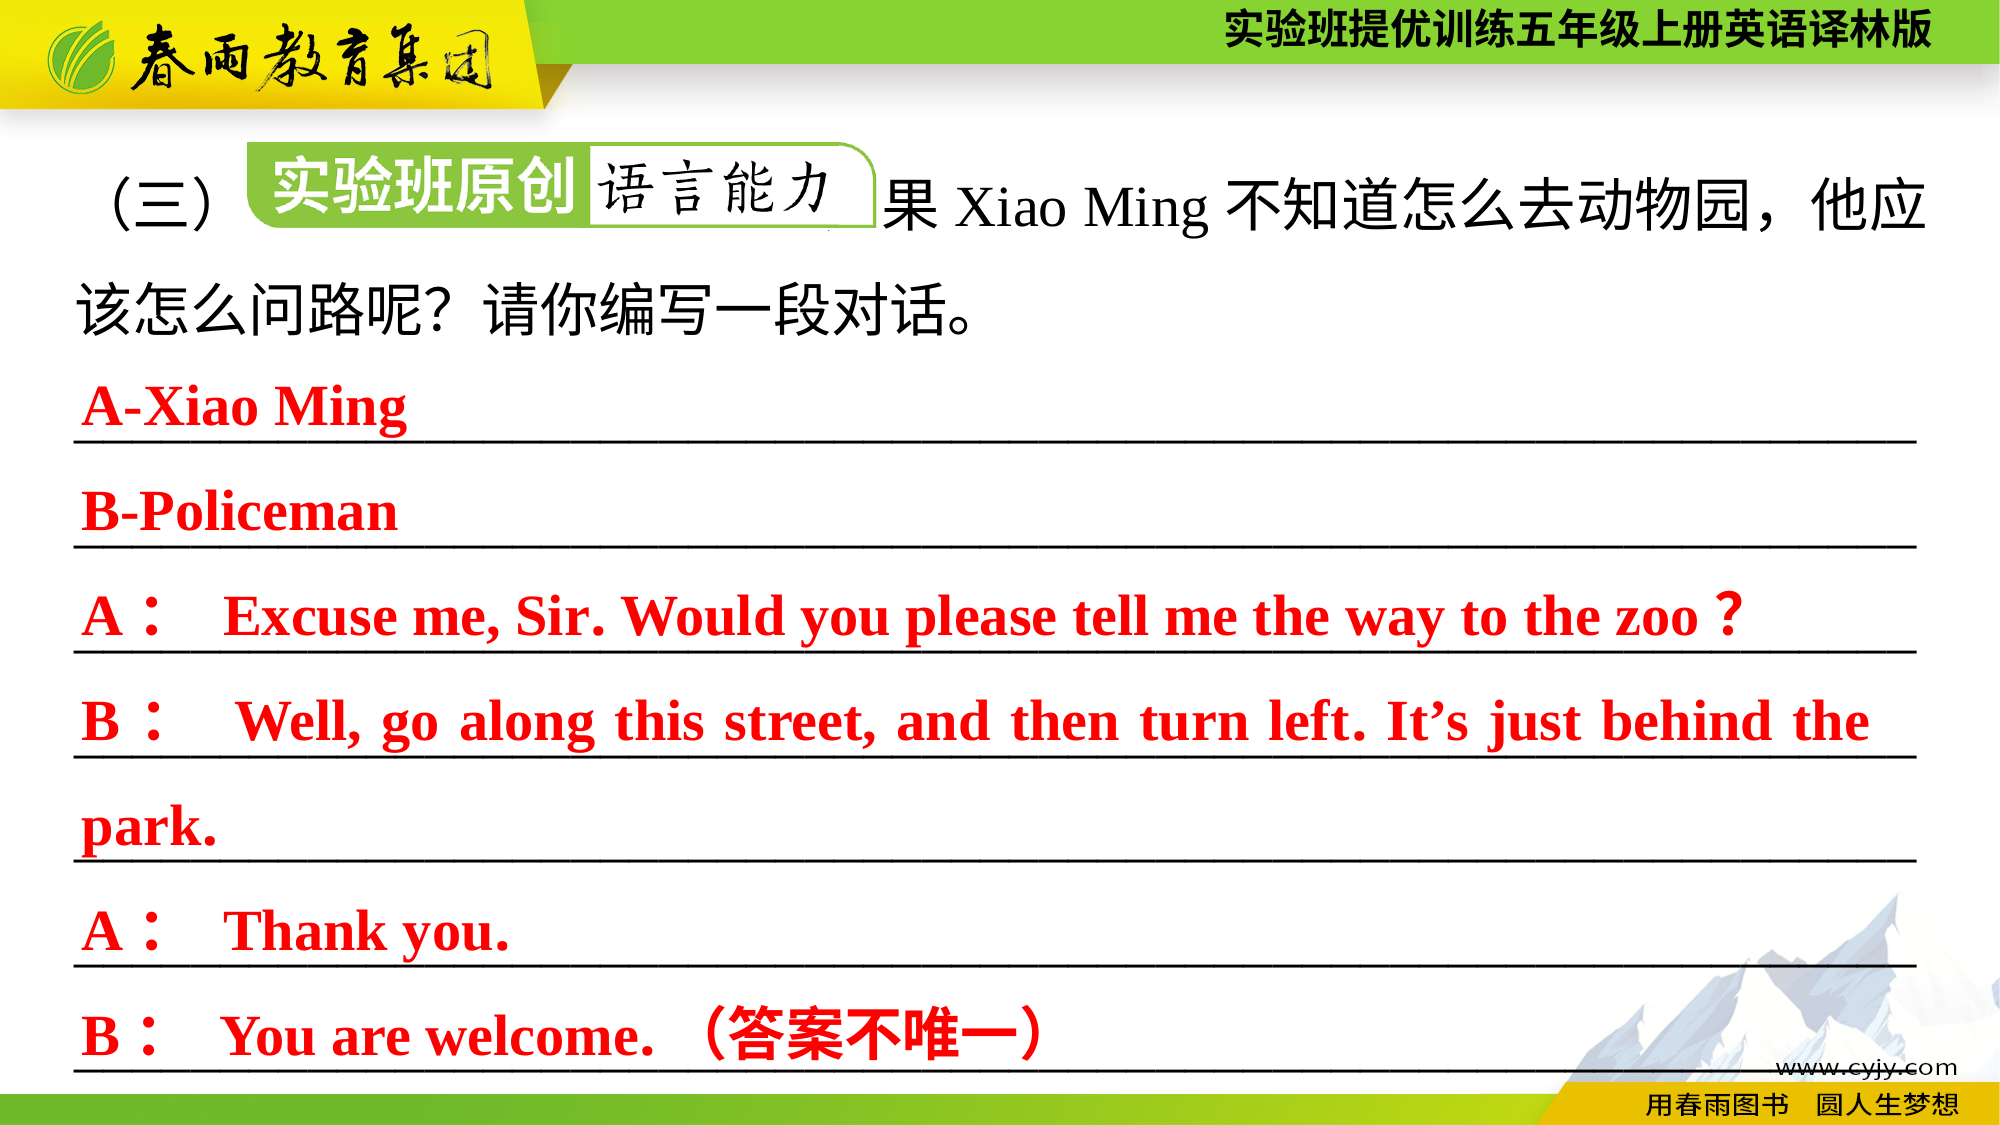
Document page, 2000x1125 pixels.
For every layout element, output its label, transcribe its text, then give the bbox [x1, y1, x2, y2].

list （三） 如果Xiao Ming不知道怎么去动物园，他应该怎么问路呢？请你编写一段对话。 _________________________________________________________________________________________________________________________________________________________________________________________________________________________________________________________________________________________________________________________________________________________________________________________________________________________________________________________ [59, 125, 1944, 1095]
picture [0, 0, 2000, 1125]
text_box A-Xiao Ming B-Policeman A： Excuse me, Sir. Would you please tell me the way to the zoo？ B： Well, go along this street, and then turn left. It’s just behind the park. A： Thank you. B： You are welcome.（答案不唯一） [66, 325, 1886, 1075]
